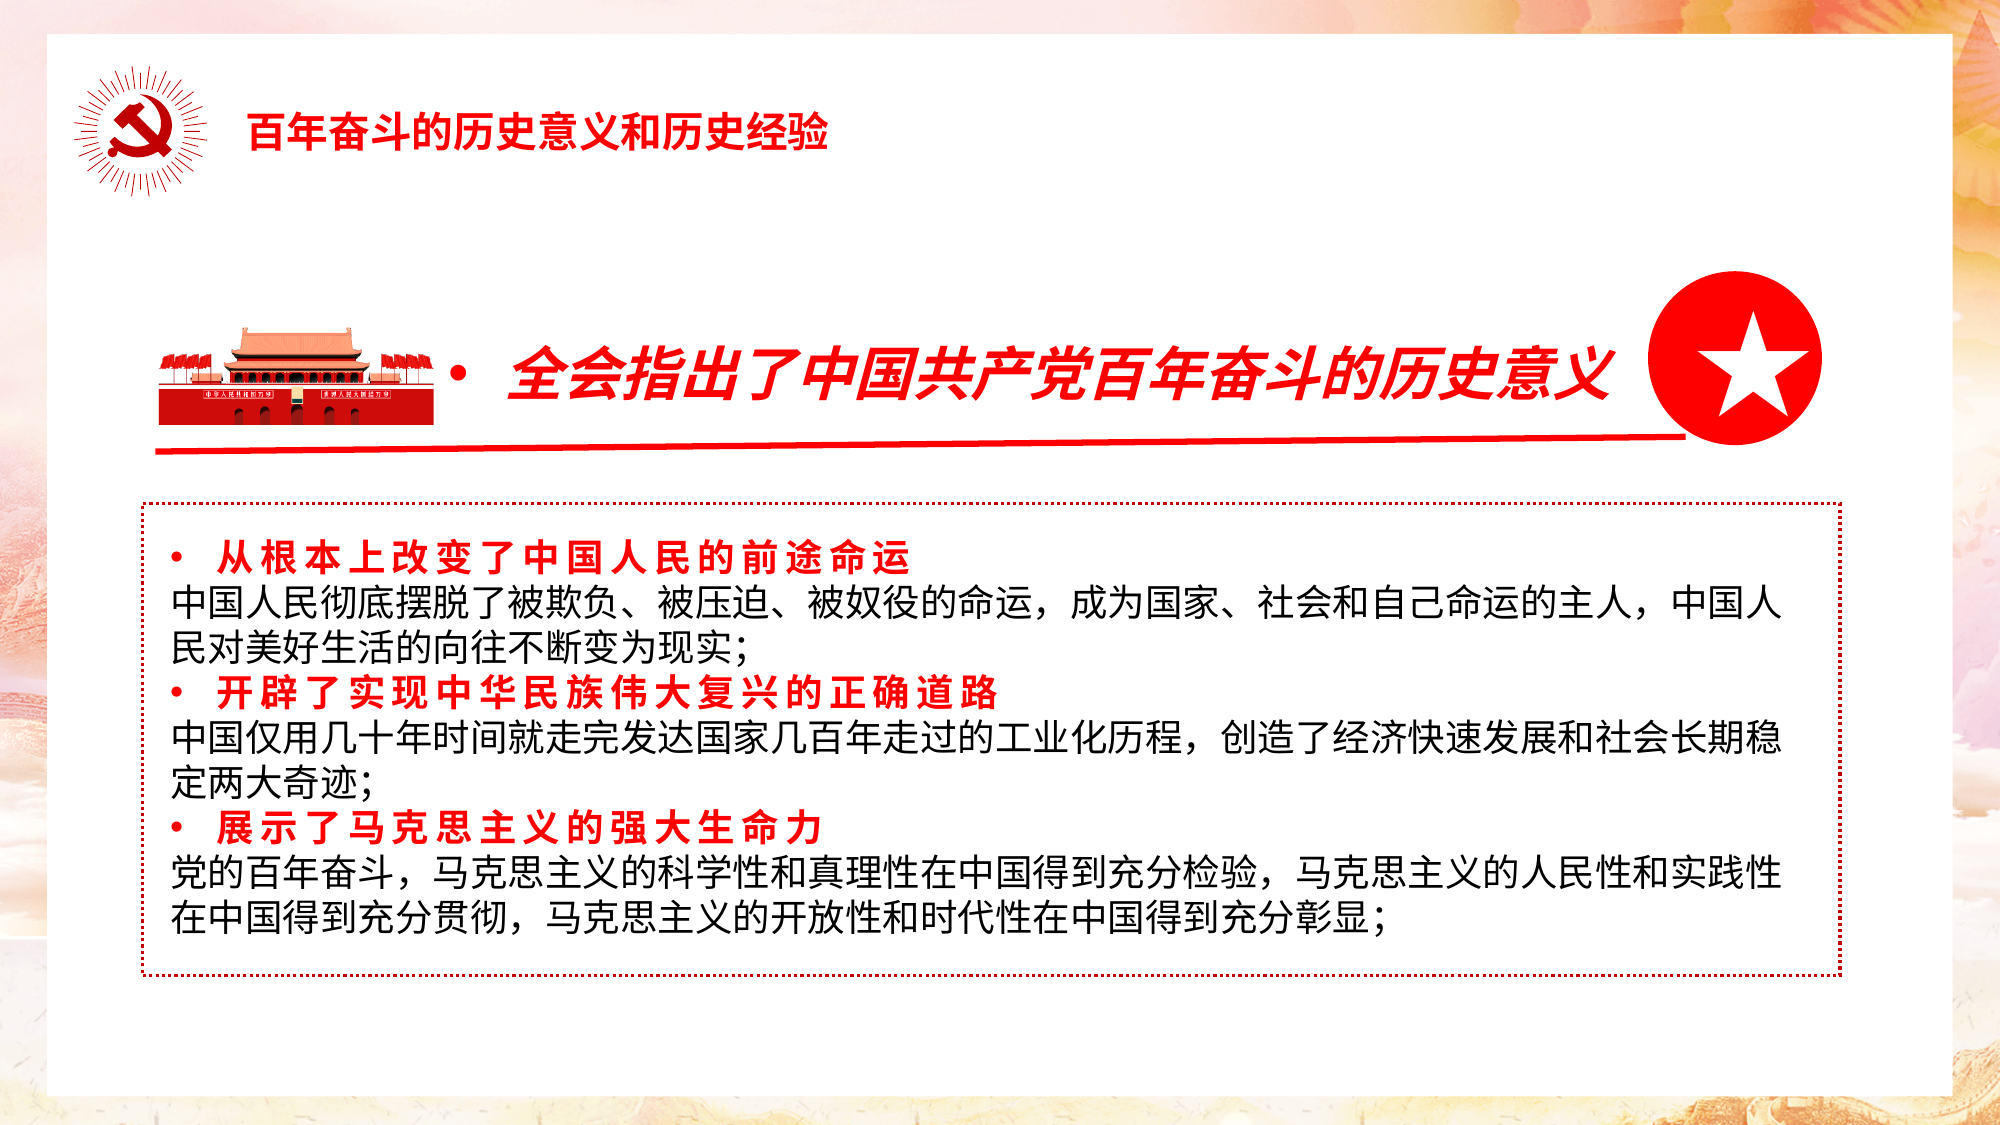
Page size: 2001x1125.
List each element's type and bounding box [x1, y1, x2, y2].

text_box [74, 66, 207, 197]
text_box [155, 327, 1686, 452]
text_box [0, 0, 2000, 1125]
text_box [142, 503, 1841, 976]
text_box [433, 272, 1821, 445]
